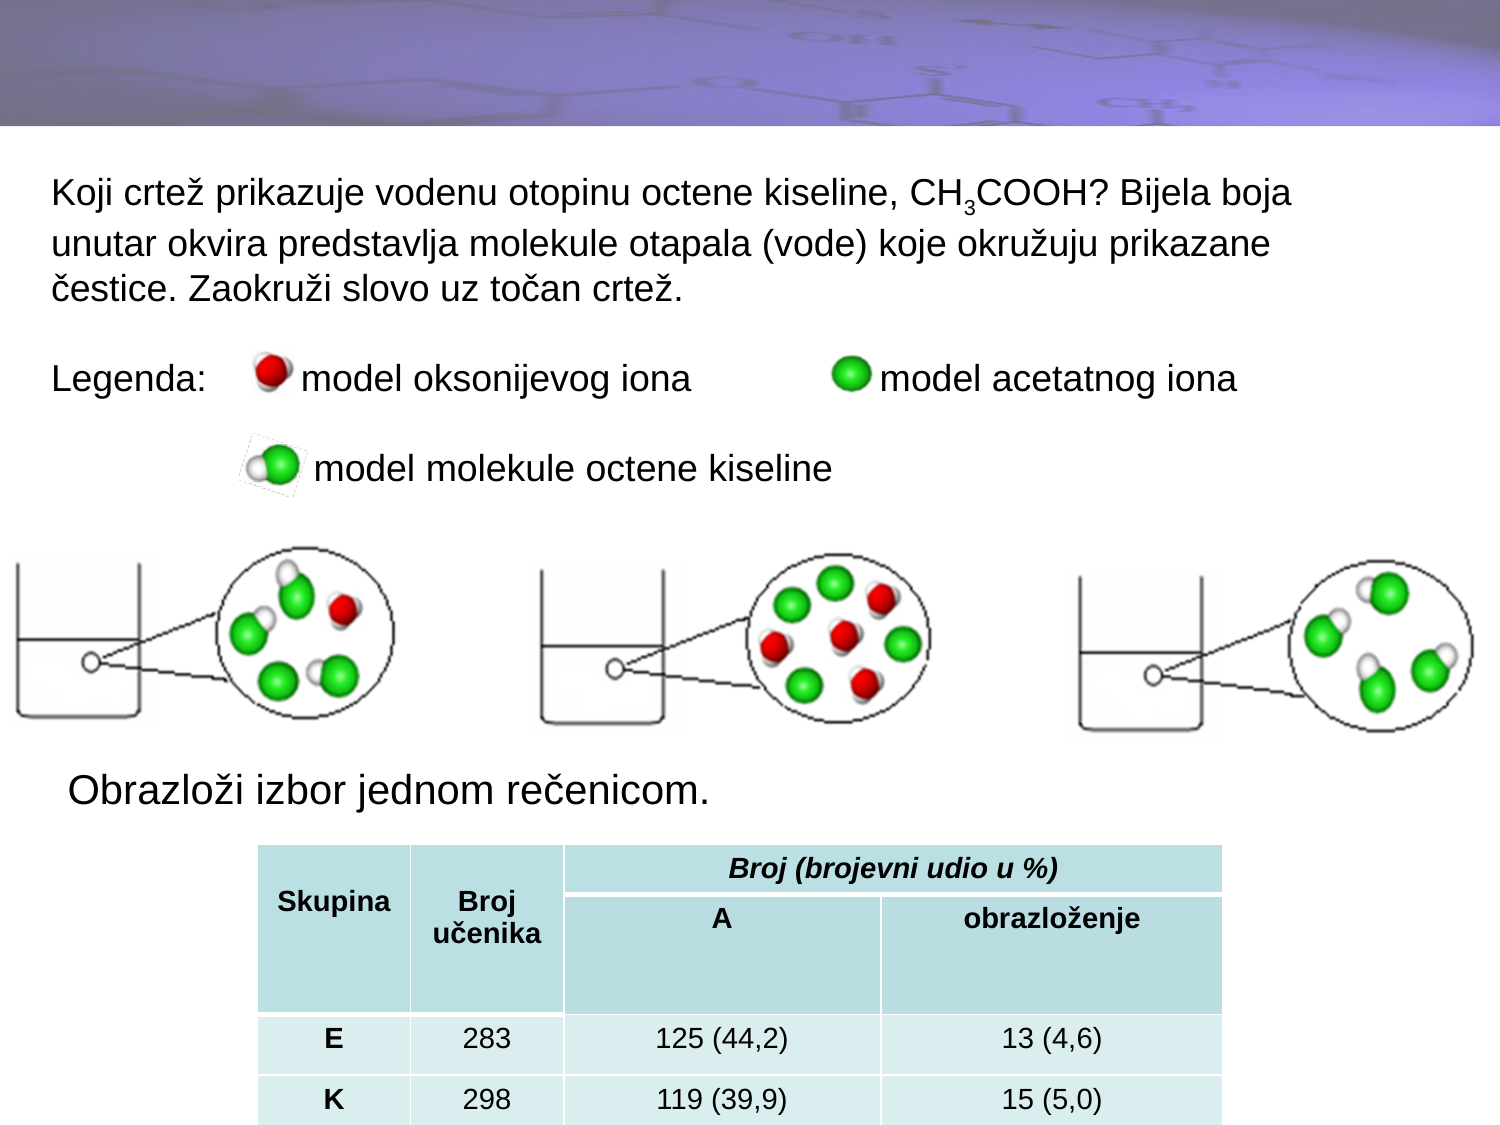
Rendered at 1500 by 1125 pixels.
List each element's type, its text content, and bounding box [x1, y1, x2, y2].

picture [237, 432, 309, 498]
table_cell 13 (4,6) [882, 1015, 1222, 1074]
picture [0, 519, 1500, 756]
table_cell obrazloženje [882, 897, 1222, 1014]
table_cell 119 (39,9) [565, 1076, 880, 1125]
table_header Broj (brojevni udio u %) [565, 845, 1222, 892]
table_cell A [565, 897, 880, 1014]
table_header Skupina [258, 845, 410, 1012]
table_cell 15 (5,0) [882, 1076, 1222, 1125]
table_cell 125 (44,2) [565, 1015, 880, 1074]
text_box Obrazloži izbor jednom rečenicom. [52, 763, 726, 821]
table_cell K [258, 1076, 410, 1125]
text_box Koji crtež prikazuje vodenu otopinu octene kiseline, CH3COOH? Bijela boja unutar okvira predstavlja molekule otapala (vode) koje okružuju prikazane čestice. Zaokruži slovo uz točan crtež. Legenda: model oksonijevog iona model acetatnog iona model molekule octene kiseline [36, 160, 1412, 517]
table_cell E [258, 1017, 410, 1074]
table_cell 298 [411, 1076, 563, 1125]
picture [251, 350, 295, 395]
table_header Broj učenika [411, 845, 563, 1012]
picture [829, 350, 877, 395]
table_cell 283 [411, 1017, 563, 1074]
